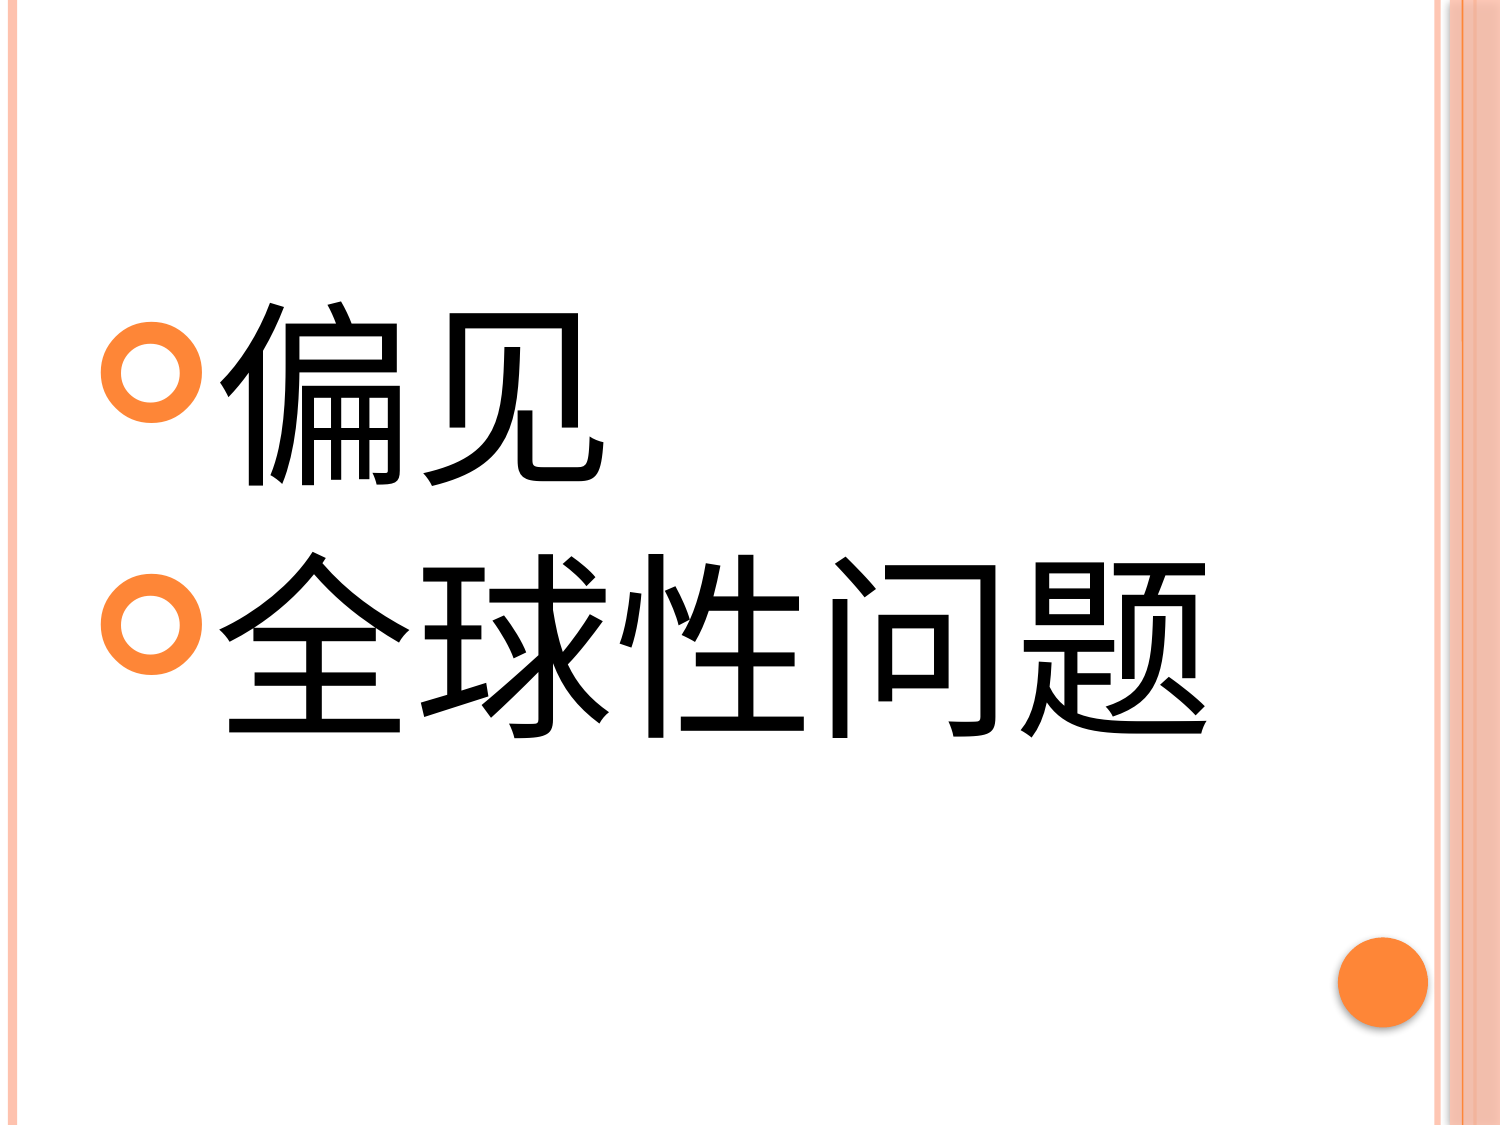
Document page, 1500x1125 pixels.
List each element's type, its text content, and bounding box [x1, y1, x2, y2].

list 偏见 全球性问题 [75, 262, 1300, 1062]
